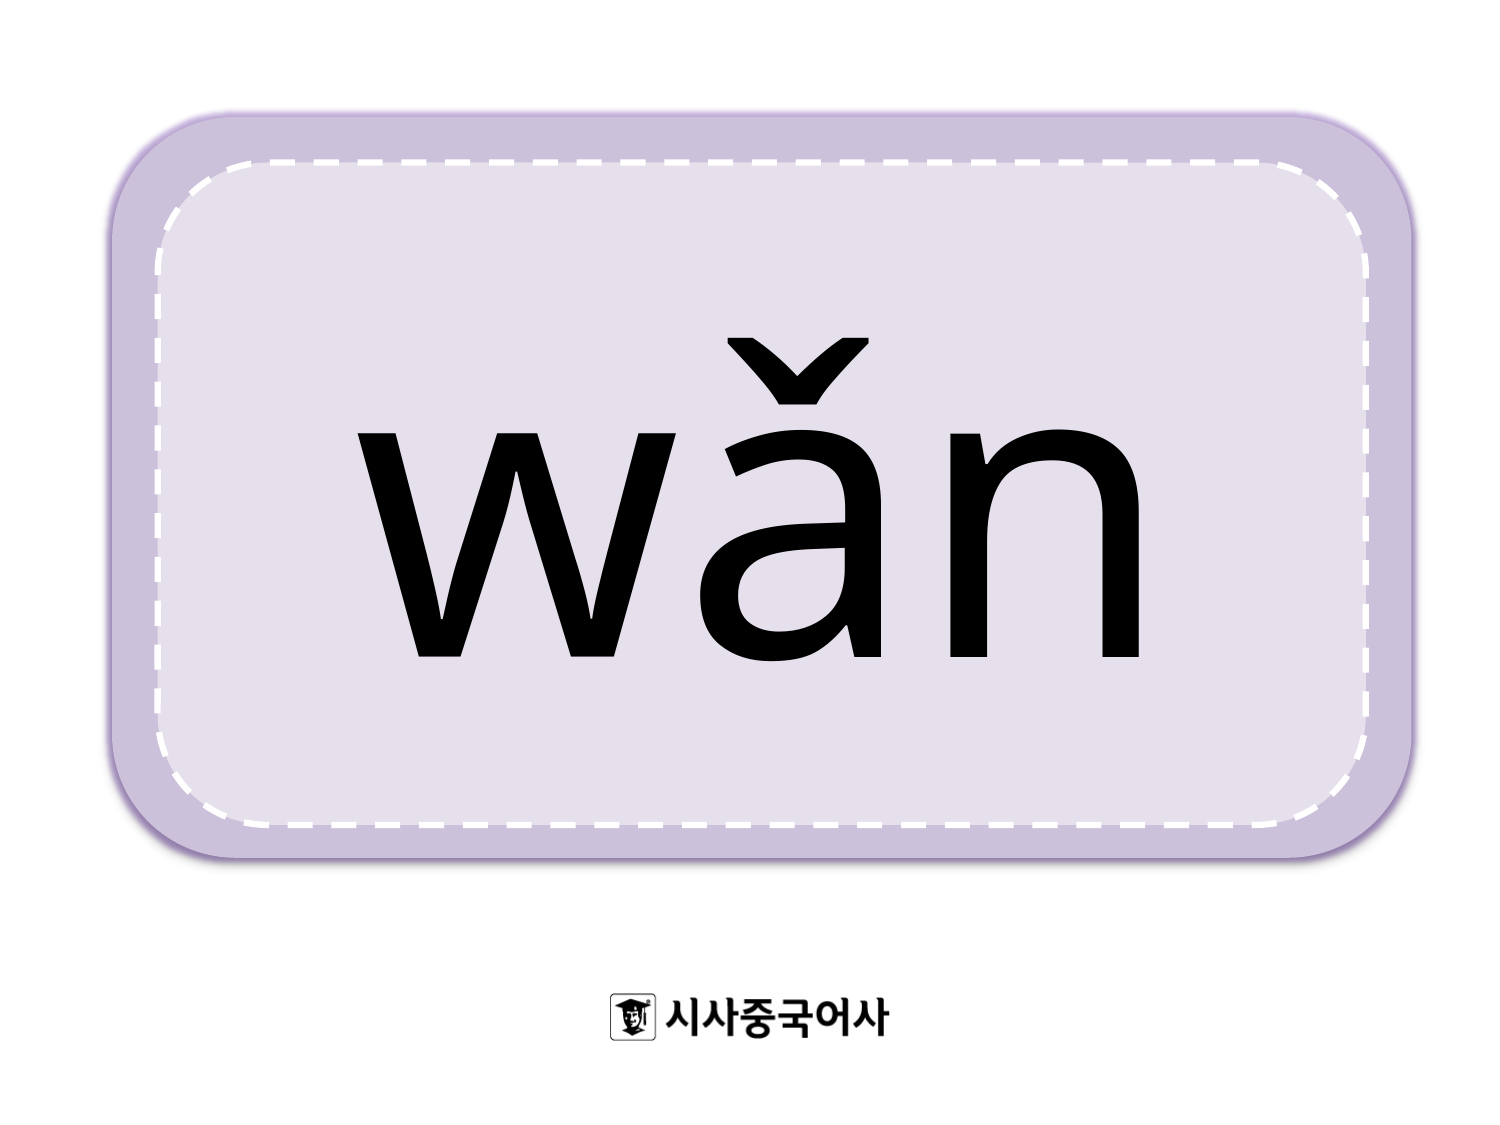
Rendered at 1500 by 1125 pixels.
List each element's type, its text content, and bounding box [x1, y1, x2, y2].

picture [602, 987, 898, 1047]
text_box wǎn [159, 159, 1368, 823]
